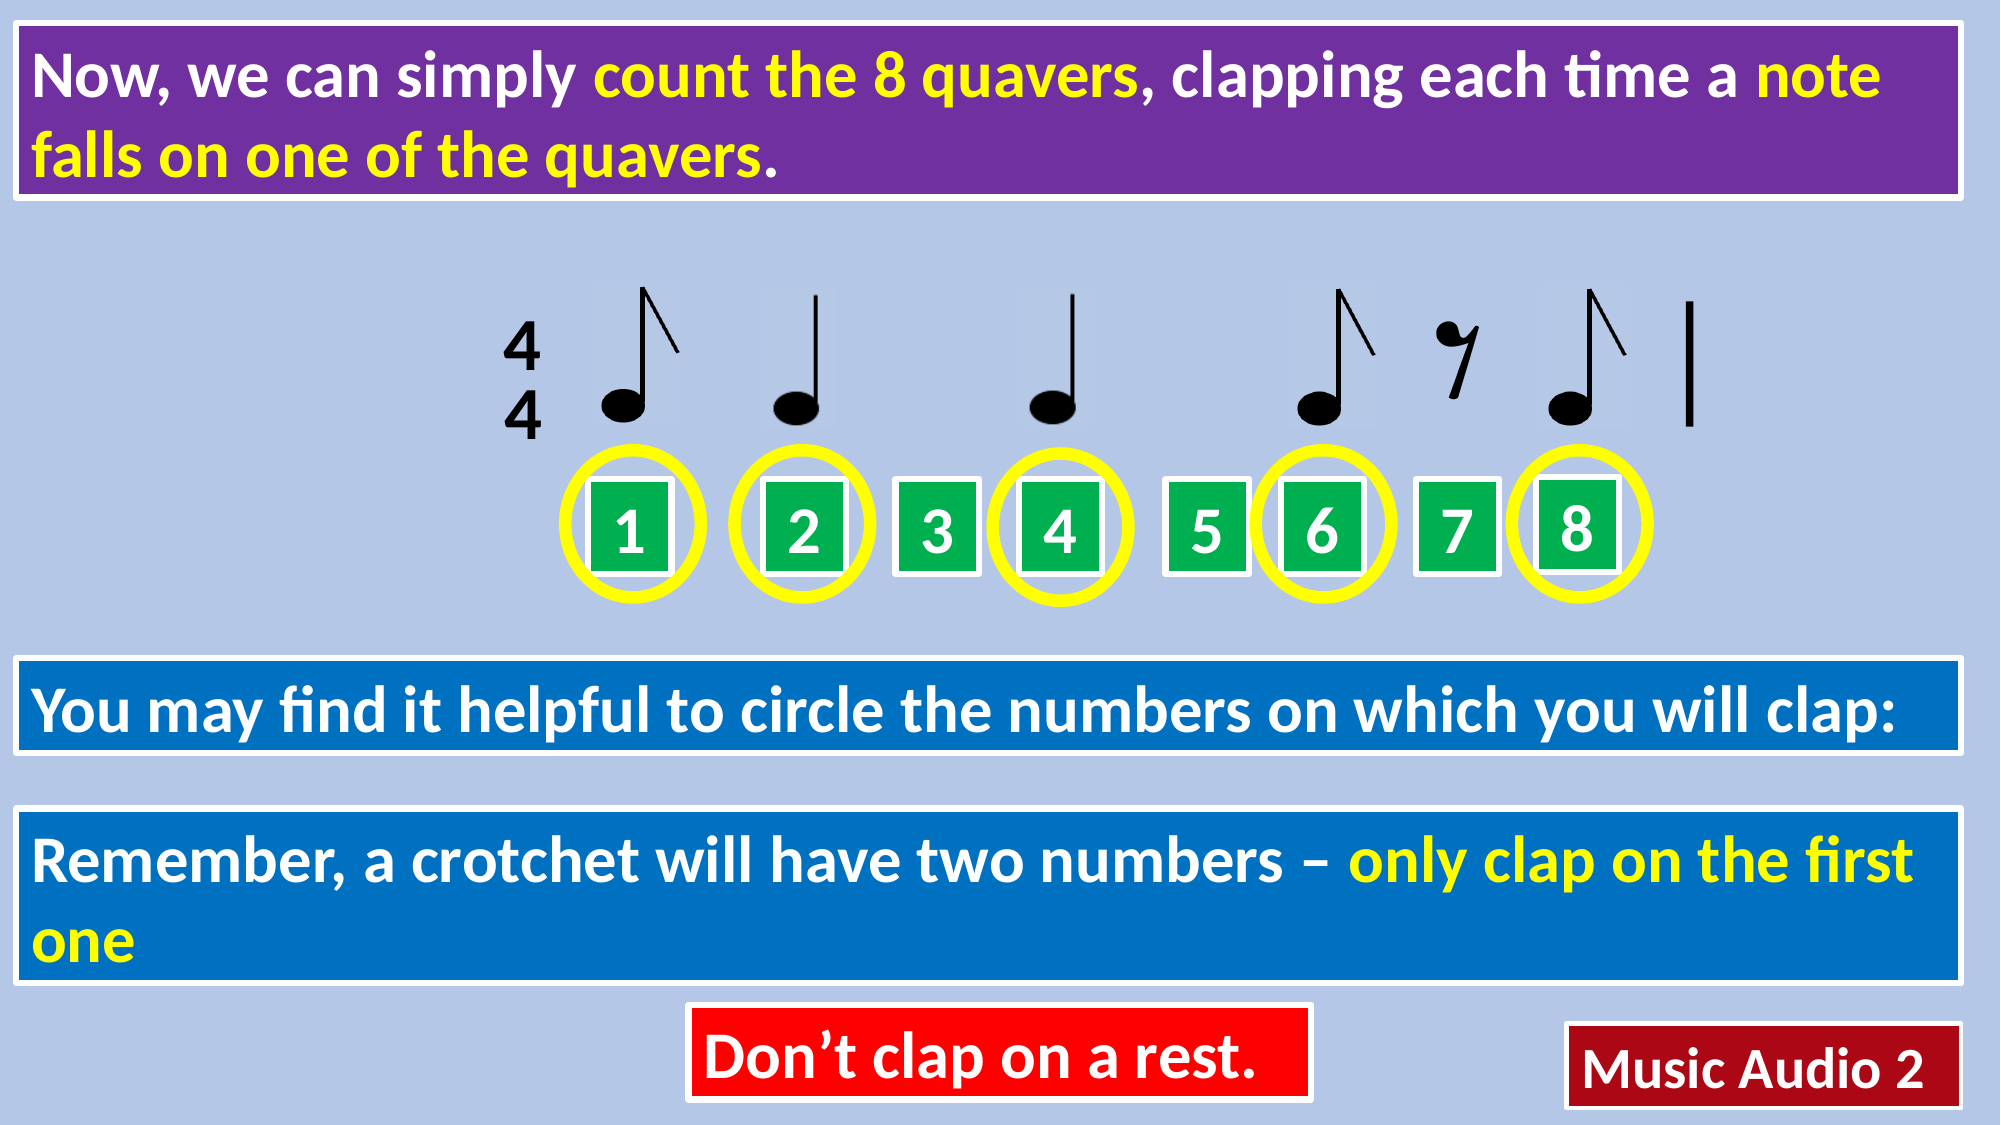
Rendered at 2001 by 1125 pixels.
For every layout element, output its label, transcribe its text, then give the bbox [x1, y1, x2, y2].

text_box Music Audio 2 [1566, 1023, 1962, 1108]
text_box You may find it helpful to circle the numbers on which you will clap: [16, 658, 1962, 753]
picture [1538, 285, 1629, 428]
picture [1018, 286, 1093, 427]
text_box [733, 449, 872, 599]
picture [591, 283, 682, 425]
text_box 4 [489, 357, 572, 441]
text_box [1254, 449, 1393, 599]
text_box [1510, 449, 1649, 599]
text_box 3 [895, 479, 979, 574]
text_box 5 [1165, 479, 1249, 574]
text_box [1685, 300, 1694, 428]
text_box 7 [1416, 479, 1500, 574]
text_box Remember, a crotchet will have two numbers – only clap on the first one [16, 808, 1962, 984]
picture [762, 287, 836, 428]
picture [1434, 319, 1481, 403]
text_box Don’t clap on a rest. [688, 1004, 1312, 1100]
text_box Now, we can simply count the 8 quavers, clapping each time a note falls on one of the quavers. [16, 22, 1962, 198]
text_box 4 [488, 287, 571, 371]
text_box [564, 449, 702, 599]
text_box [991, 452, 1130, 602]
picture [1287, 285, 1378, 428]
